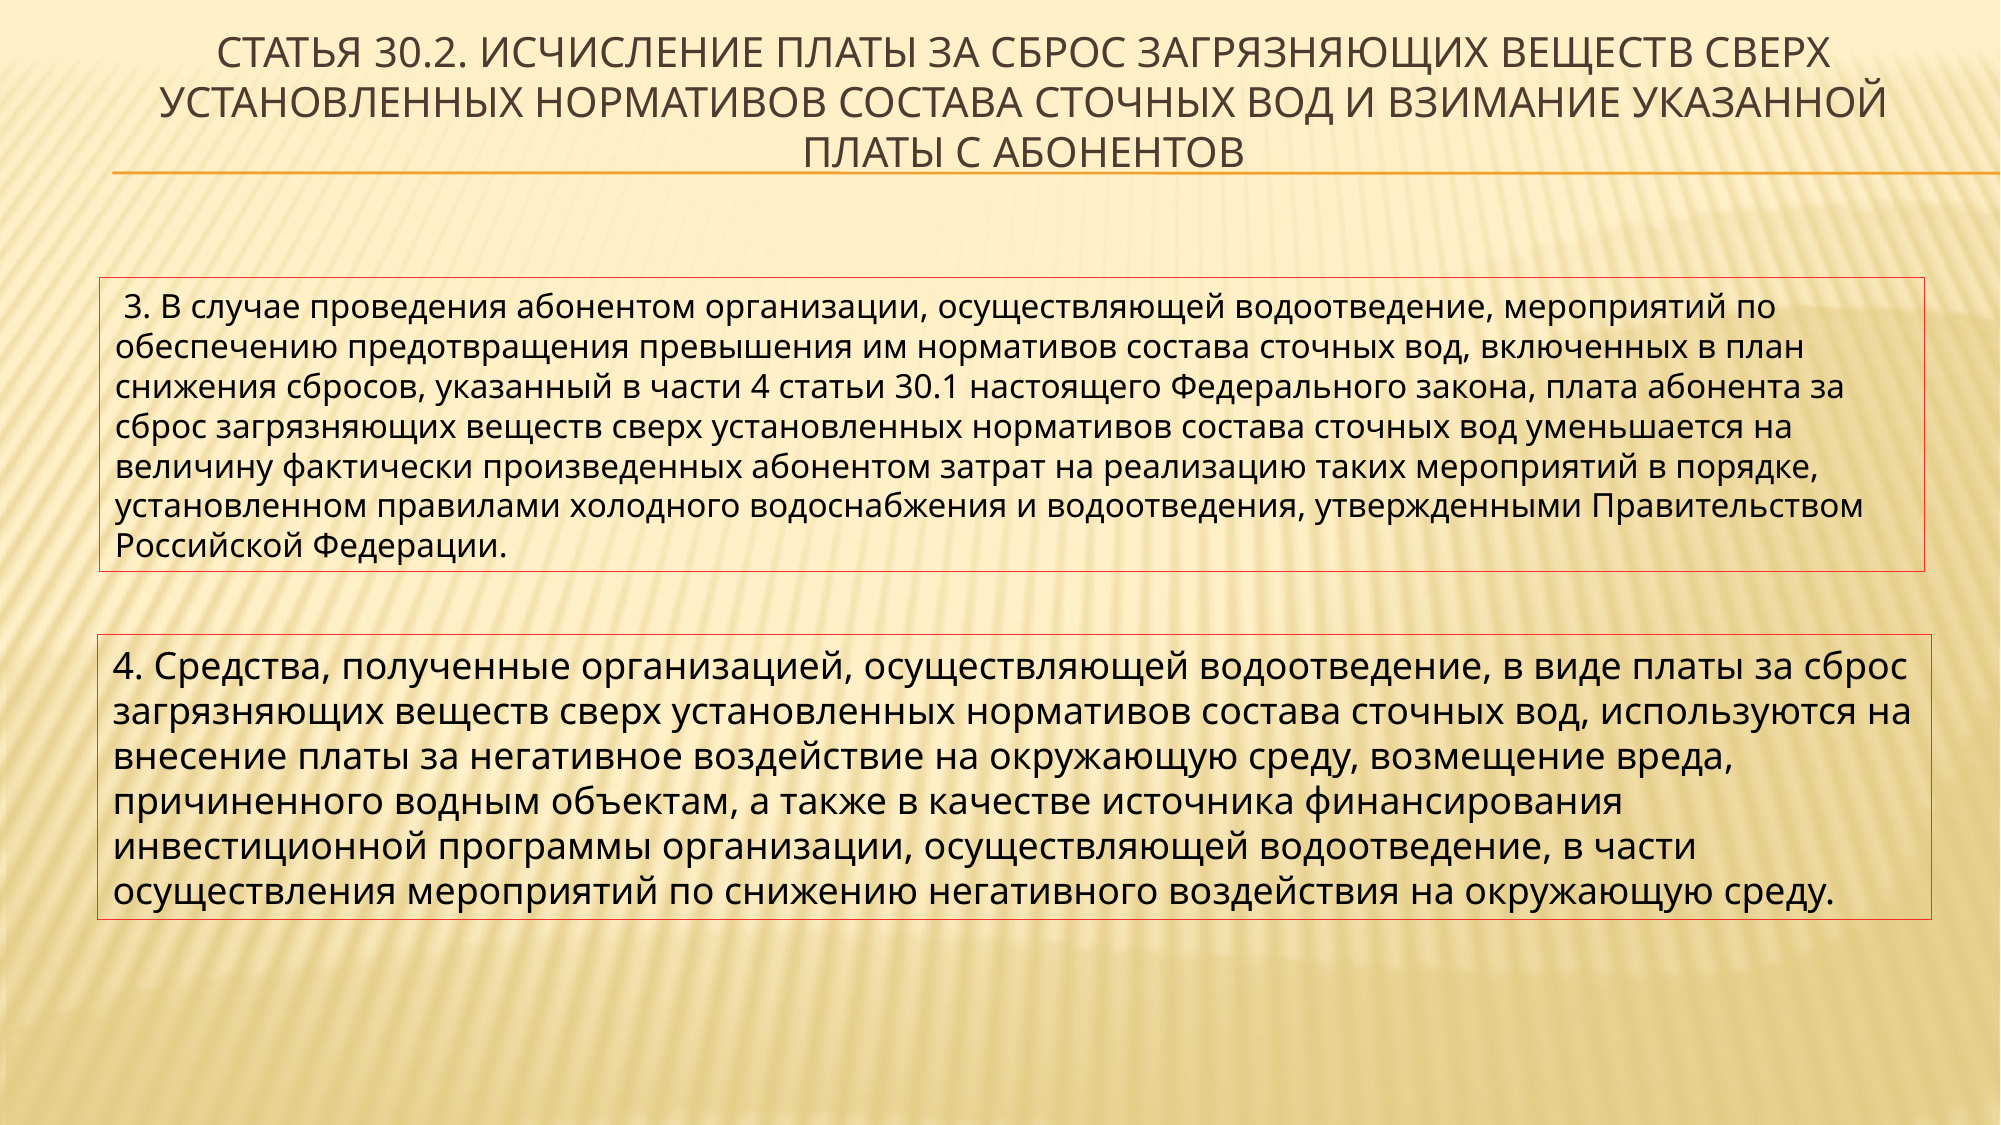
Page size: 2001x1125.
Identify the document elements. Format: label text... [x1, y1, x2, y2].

text_box 4. Средства, полученные организацией, осуществляющей водоотведение, в виде платы за сброс загрязняющих веществ сверх установленных нормативов состава сточных вод, используются на внесение платы за негативное воздействие на окружающую среду, возмещение вреда, причиненного водным объектам, а также в качестве источника финансирования инвестиционной программы организации, осуществляющей водоотведение, в части осуществления мероприятий по снижению негативного воздействия на окружающую среду. [97, 634, 1932, 920]
text_box 3. В случае проведения абонентом организации, осуществляющей водоотведение, мероприятий по обеспечению предотвращения превышения им нормативов состава сточных вод, включенных в план снижения сбросов, указанный в части 4 статьи 30.1 настоящего Федерального закона, плата абонента за сброс загрязняющих веществ сверх установленных нормативов состава сточных вод уменьшается на величину фактически произведенных абонентом затрат на реализацию таких мероприятий в порядке, установленном правилами холодного водоснабжения и водоотведения, утвержденными Правительством Российской Федерации. [99, 277, 1925, 572]
title Статья 30.2. Исчисление платы за сброс загрязняющих веществ сверх установленных нормативов состава сточных вод и взимание указанной платы с абонентов [81, 0, 1967, 203]
